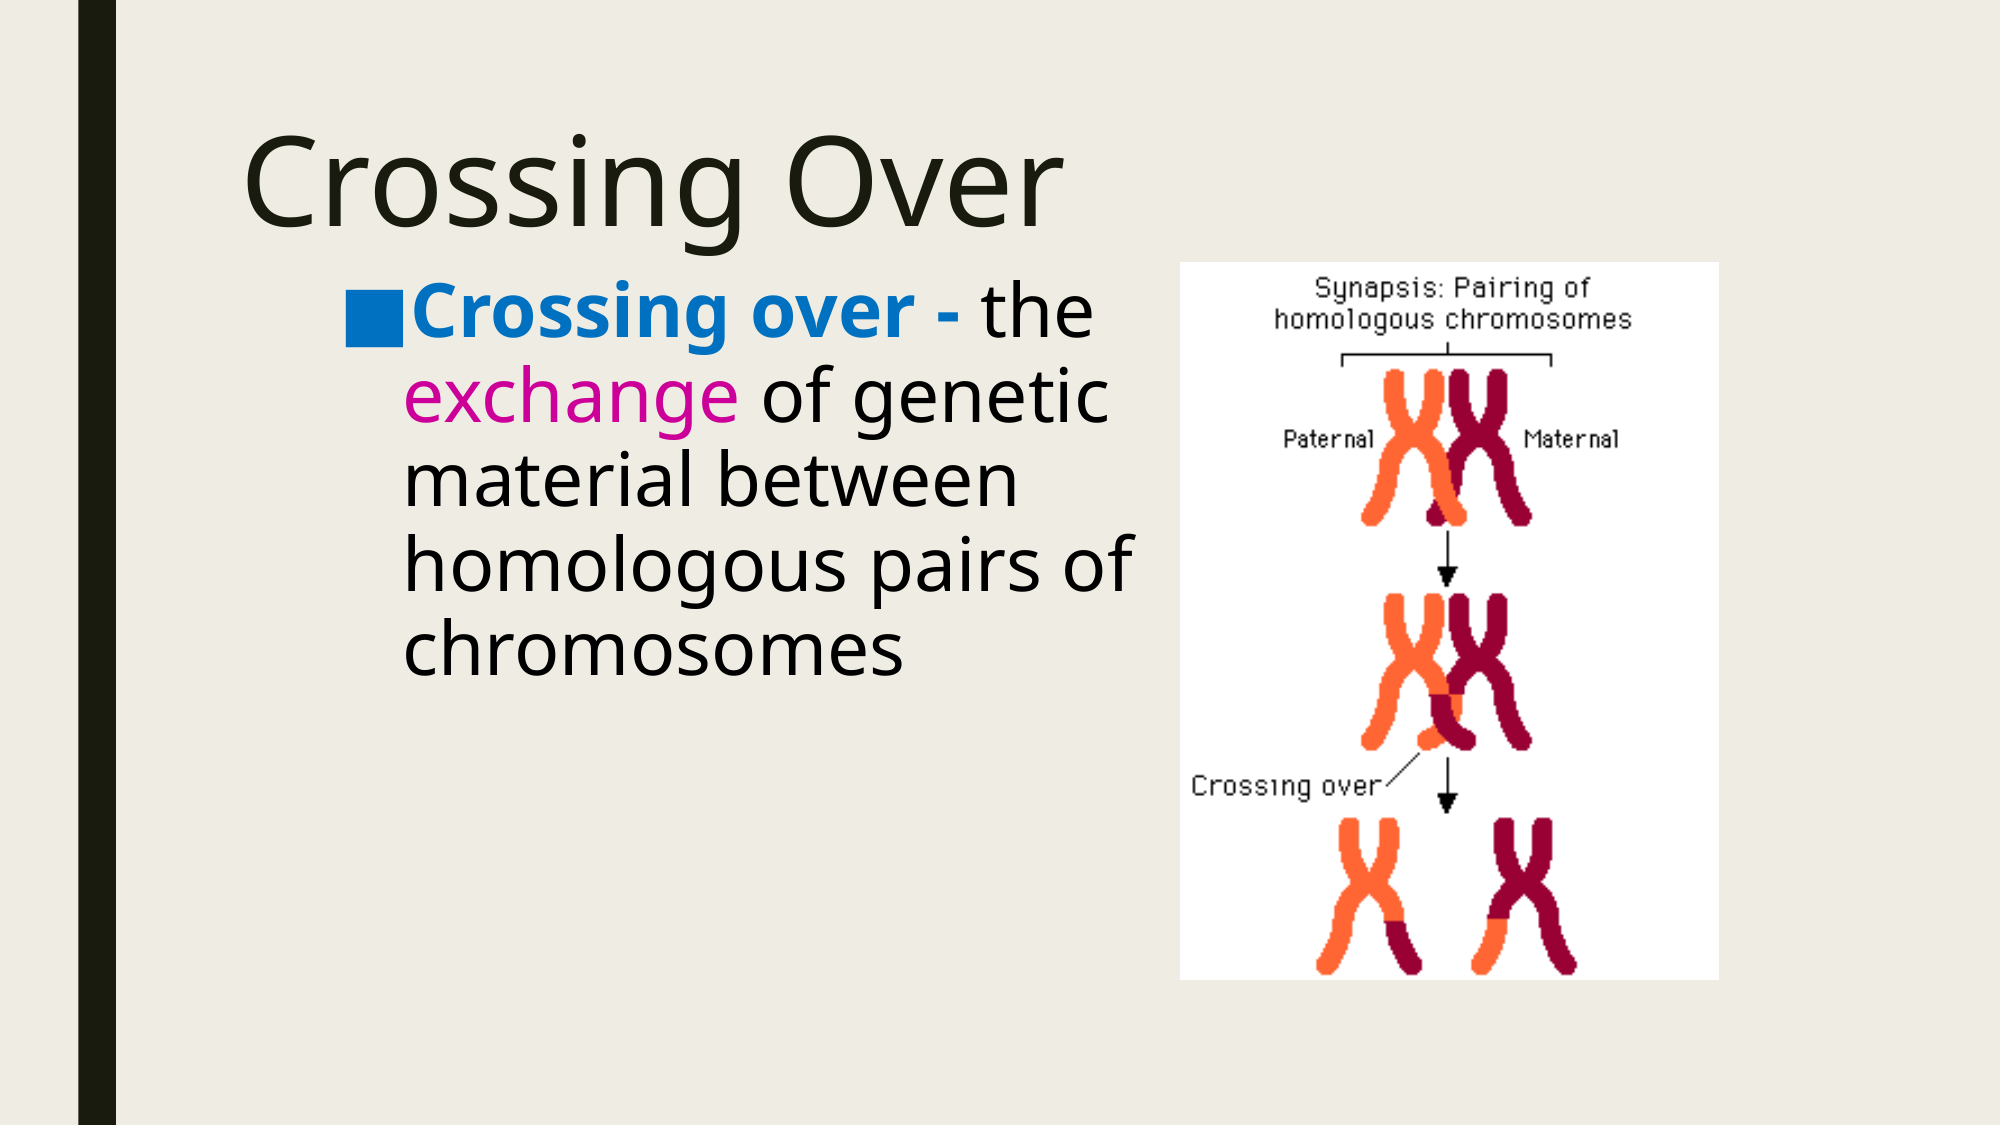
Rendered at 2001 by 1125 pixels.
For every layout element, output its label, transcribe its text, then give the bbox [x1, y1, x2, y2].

picture [1180, 262, 1719, 980]
list Crossing over - the exchange of genetic material between homologous pairs of chromosomes [324, 262, 1213, 1005]
title Crossing Over [225, 112, 1800, 357]
